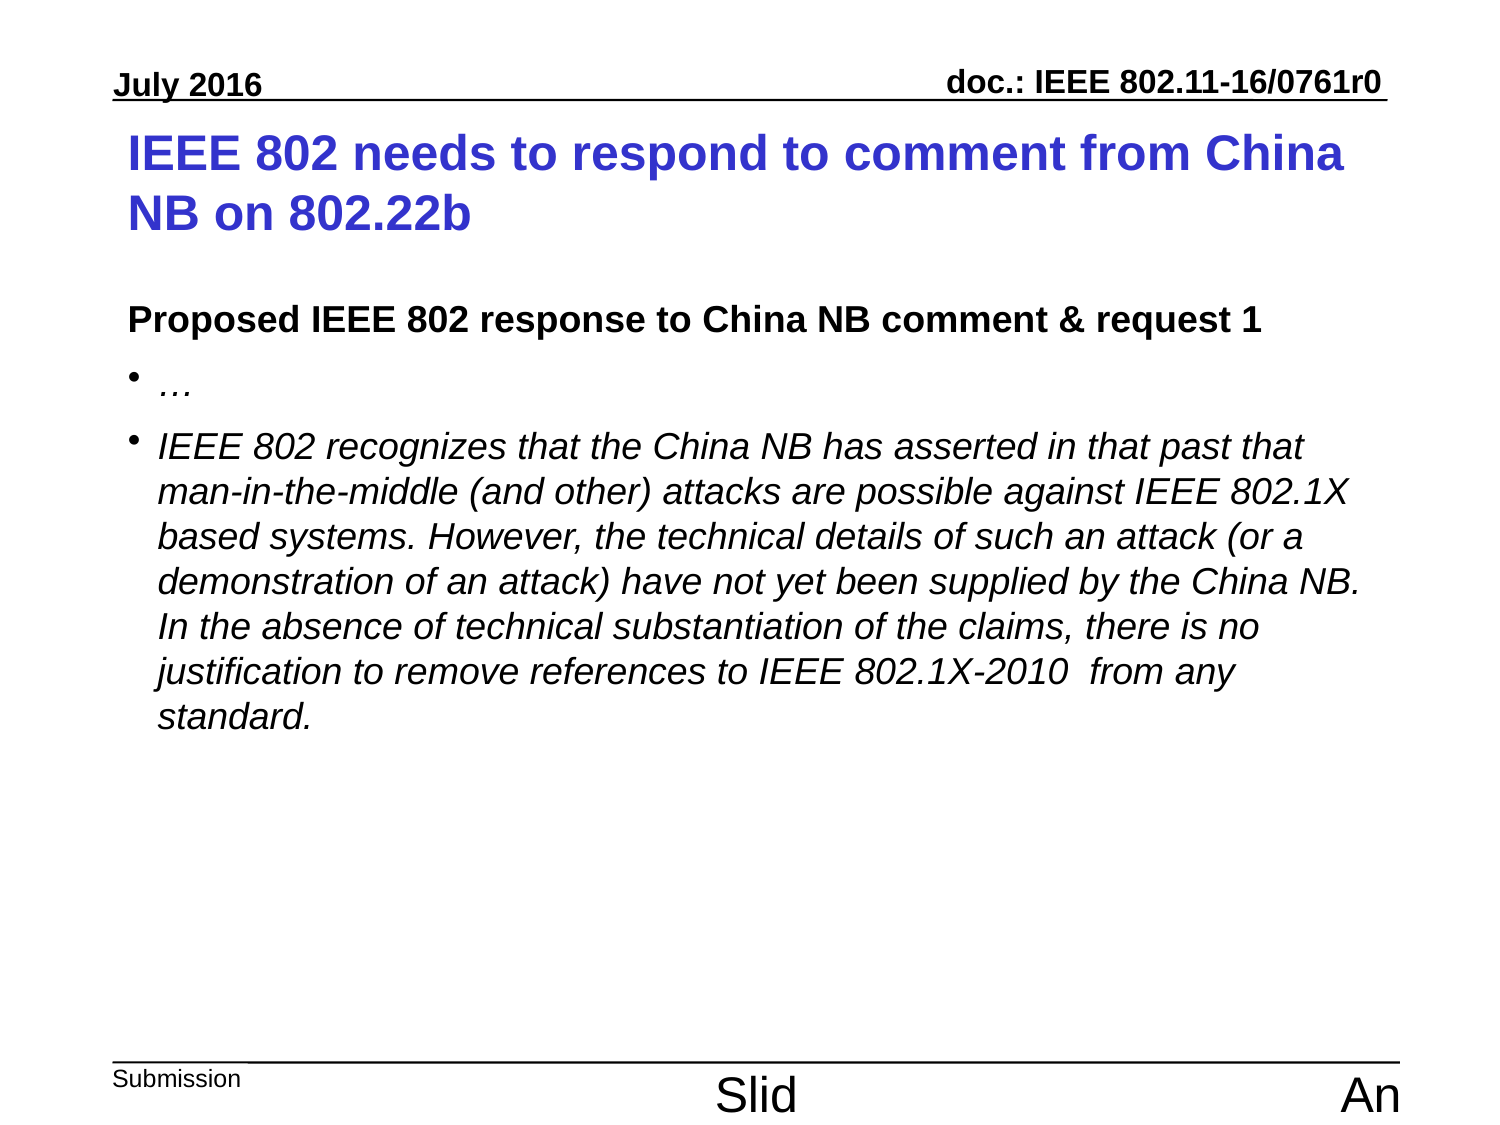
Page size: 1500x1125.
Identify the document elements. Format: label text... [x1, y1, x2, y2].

slide_number Slide 11 [709, 1061, 803, 1093]
title IEEE 802 needs to respond to comment from China NB on 802.22b [112, 112, 1388, 287]
list Proposed IEEE 802 response to China NB comment & request 1 … IEEE 802 recognizes that the China NB has asserted in that past that man-in-the-middle (and other) attacks are possible against IEEE 802.1X based systems. However, the technical details of such an attack (or a demonstration of an attack) have not yet been supplied by the China NB. In the absence of technical substantiation of the claims, there is no justification to remove references to IEEE 802.1X-2010 from any standard. [112, 287, 1388, 963]
footer Andrew Myles, Cisco [1320, 1061, 1402, 1093]
